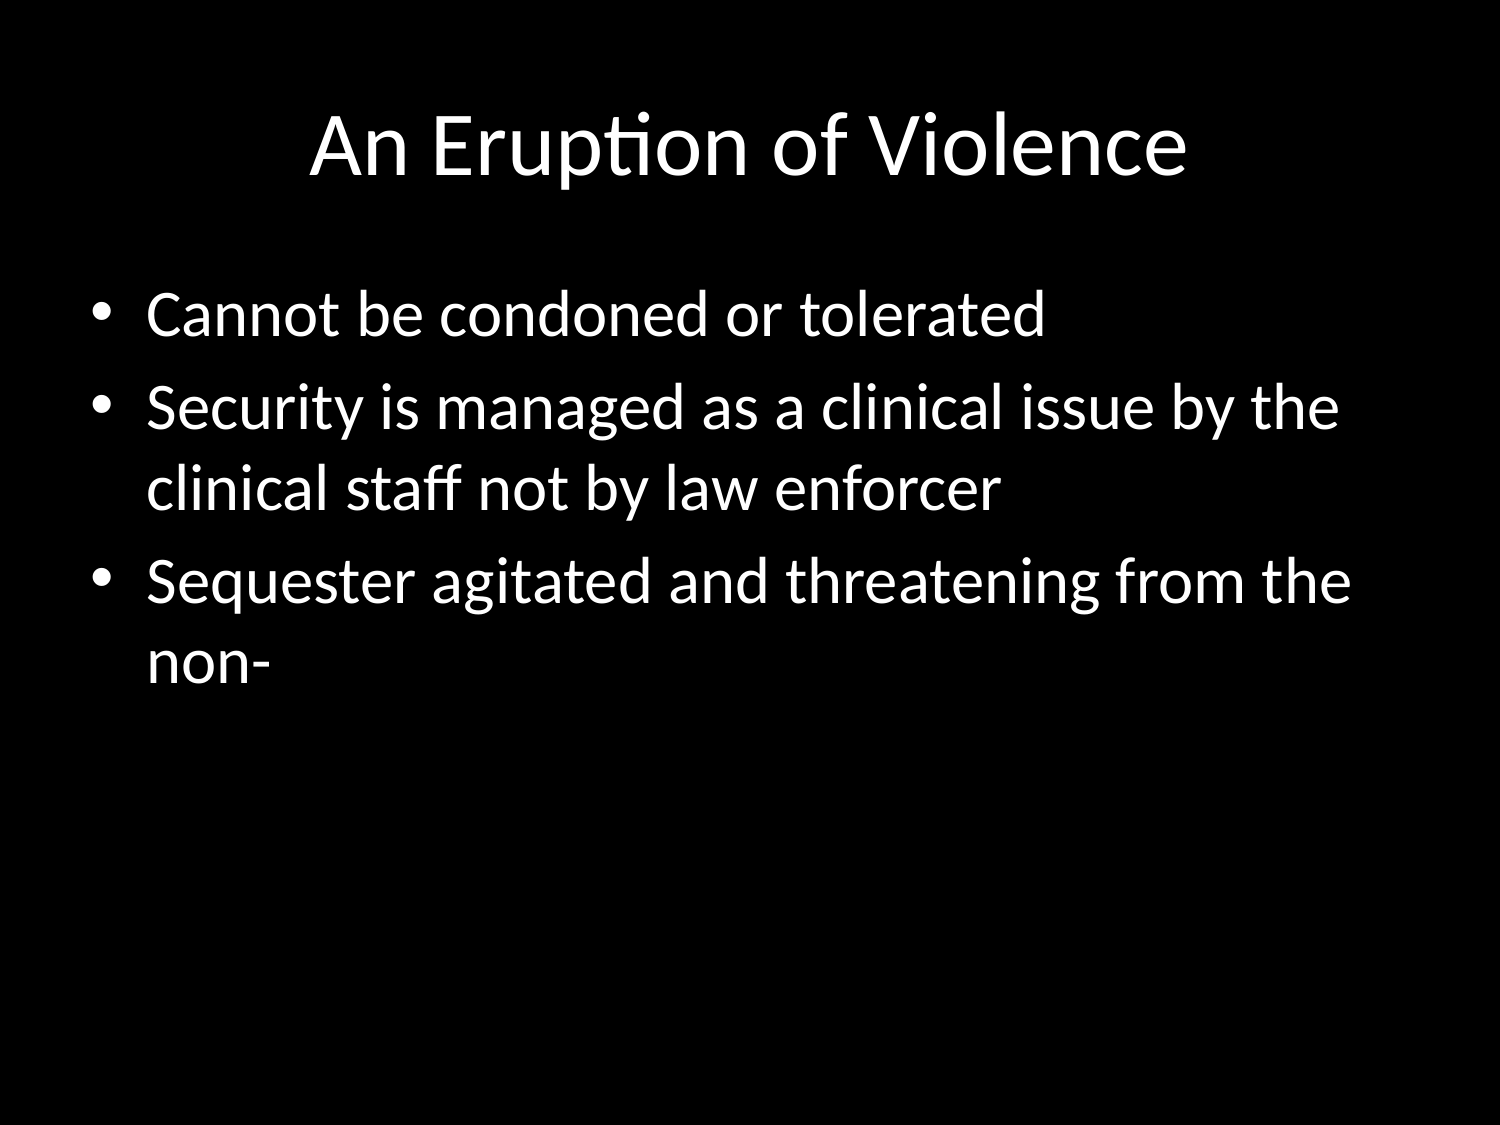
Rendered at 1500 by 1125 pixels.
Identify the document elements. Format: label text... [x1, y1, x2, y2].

list Cannot be condoned or tolerated Security is managed as a clinical issue by the clinical staff not by law enforcer Sequester agitated and threatening from the non- [75, 262, 1425, 1005]
title An Eruption of Violence [75, 45, 1425, 233]
